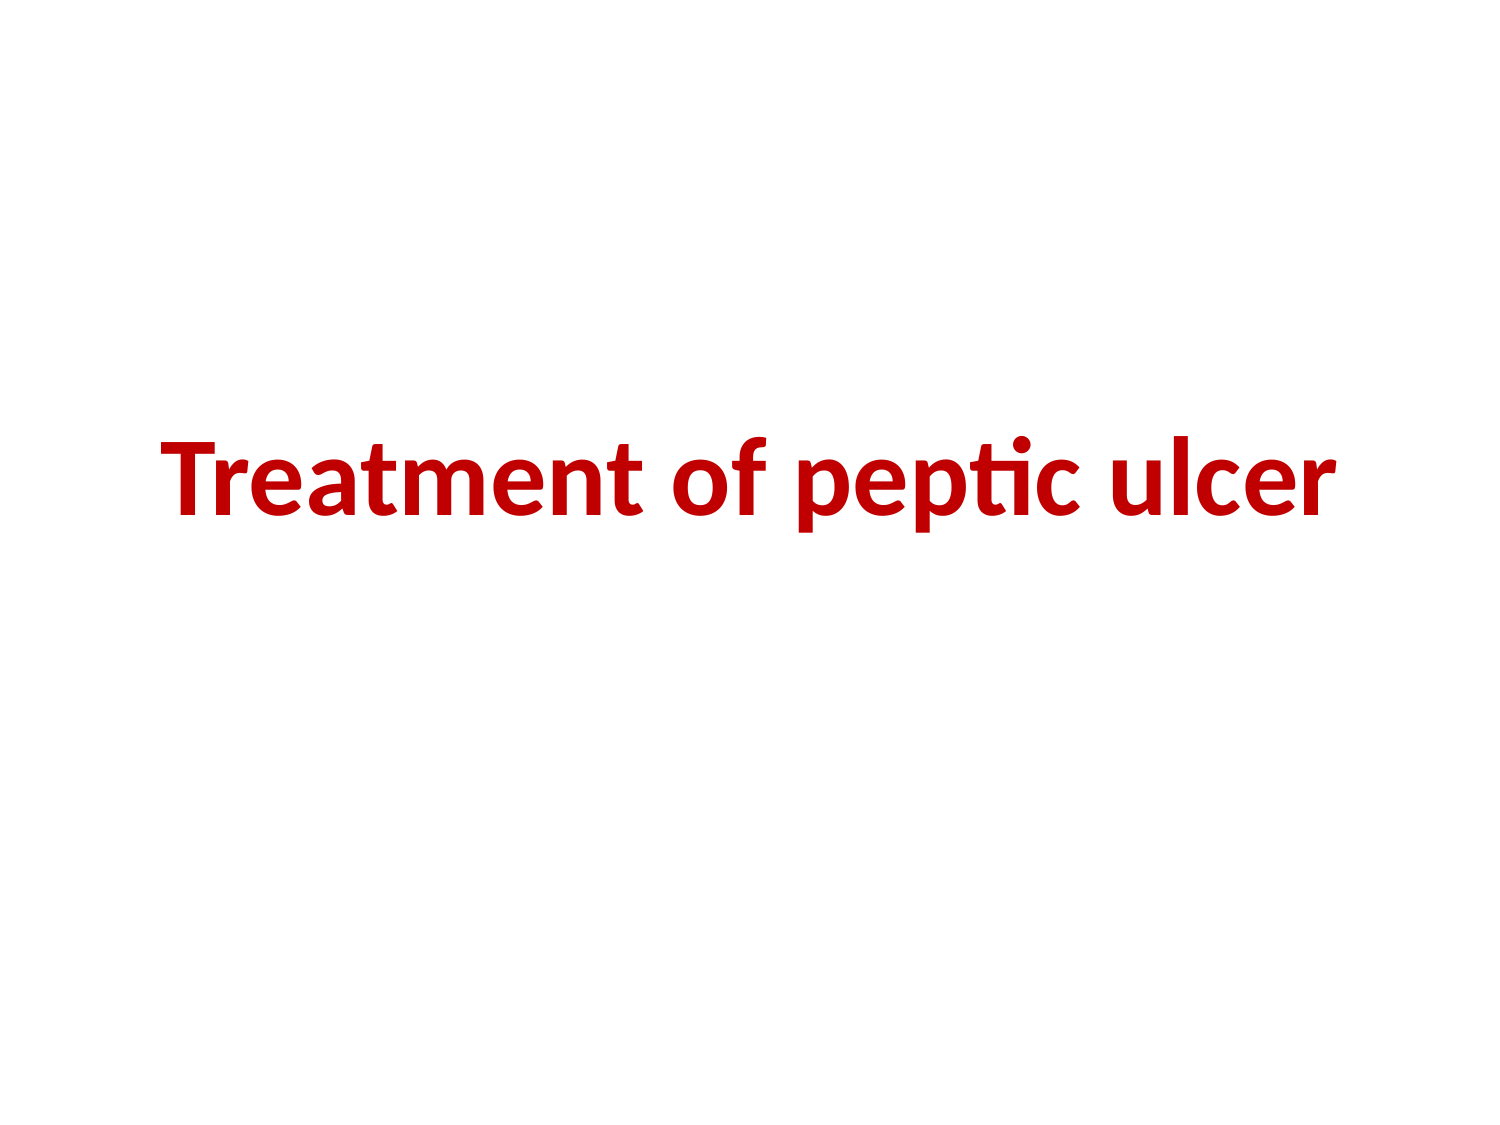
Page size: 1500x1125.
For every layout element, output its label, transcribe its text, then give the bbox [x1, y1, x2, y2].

title Treatment of peptic ulcer [112, 349, 1388, 591]
